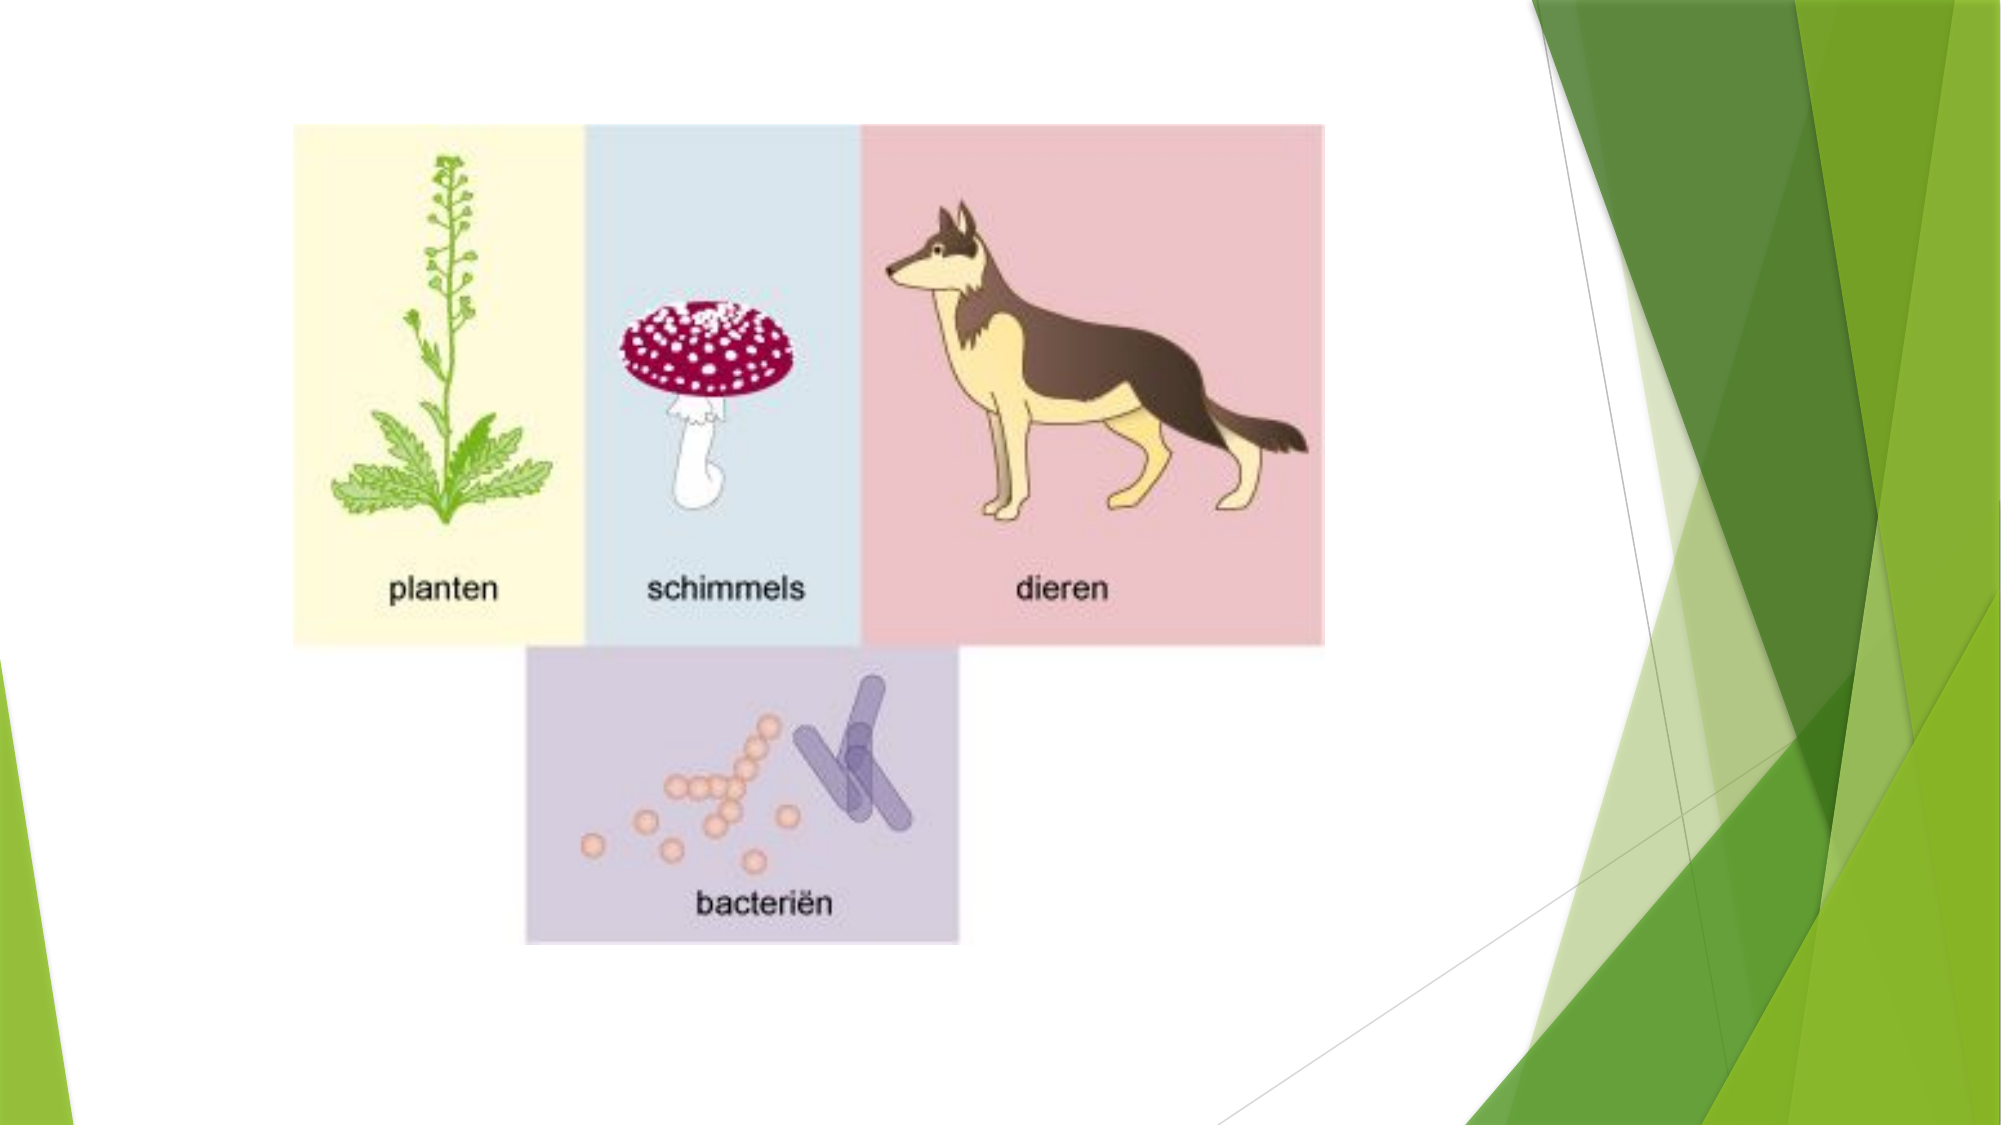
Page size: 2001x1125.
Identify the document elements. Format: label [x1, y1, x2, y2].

picture [293, 124, 1325, 945]
